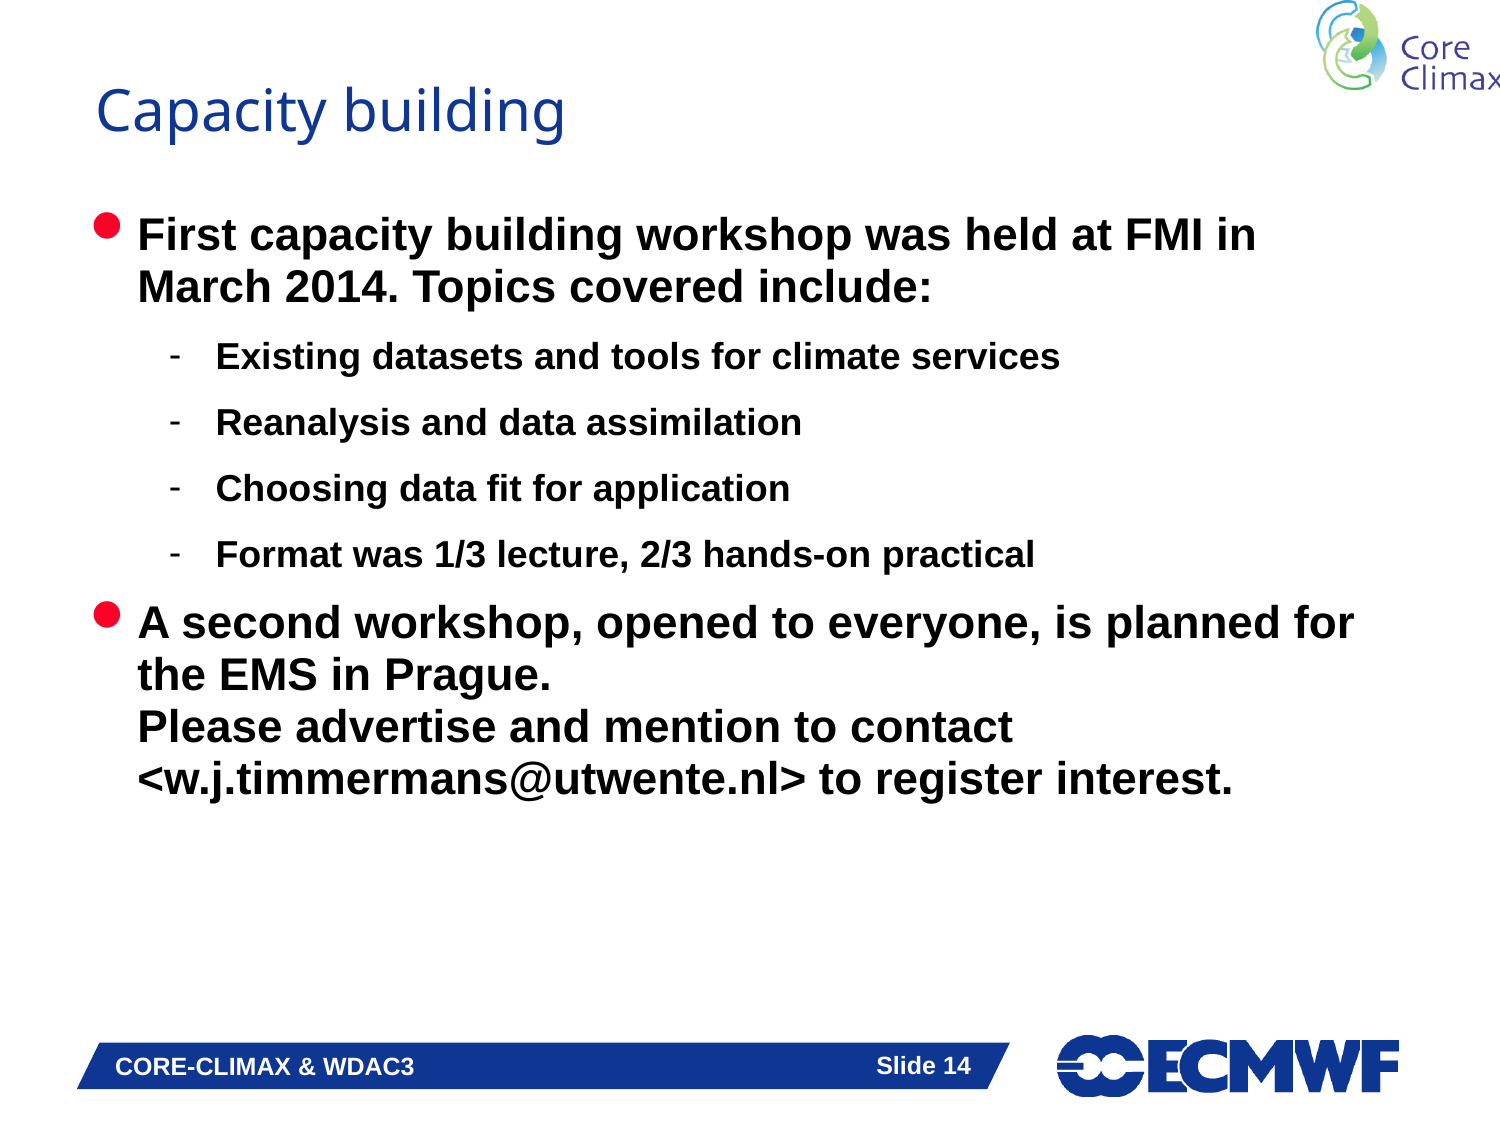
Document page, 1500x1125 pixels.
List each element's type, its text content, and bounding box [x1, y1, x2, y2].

title Capacity building [80, 50, 1412, 167]
picture [1316, 0, 1500, 90]
slide_number Slide 14 [809, 1042, 987, 1106]
list First capacity building workshop was held at FMI in March 2014. Topics covered include: Existing datasets and tools for climate services Reanalysis and data assimilation Choosing data fit for application Format was 1/3 lecture, 2/3 hands-on practical A second workshop, opened to everyone, is planned for the EMS in Prague. Please advertise and mention to contact <w.j.timmermans@utwente.nl> to register interest. [75, 200, 1406, 1009]
picture [1057, 1035, 1399, 1097]
footer CORE-CLIMAX & WDAC3 [100, 1042, 798, 1108]
